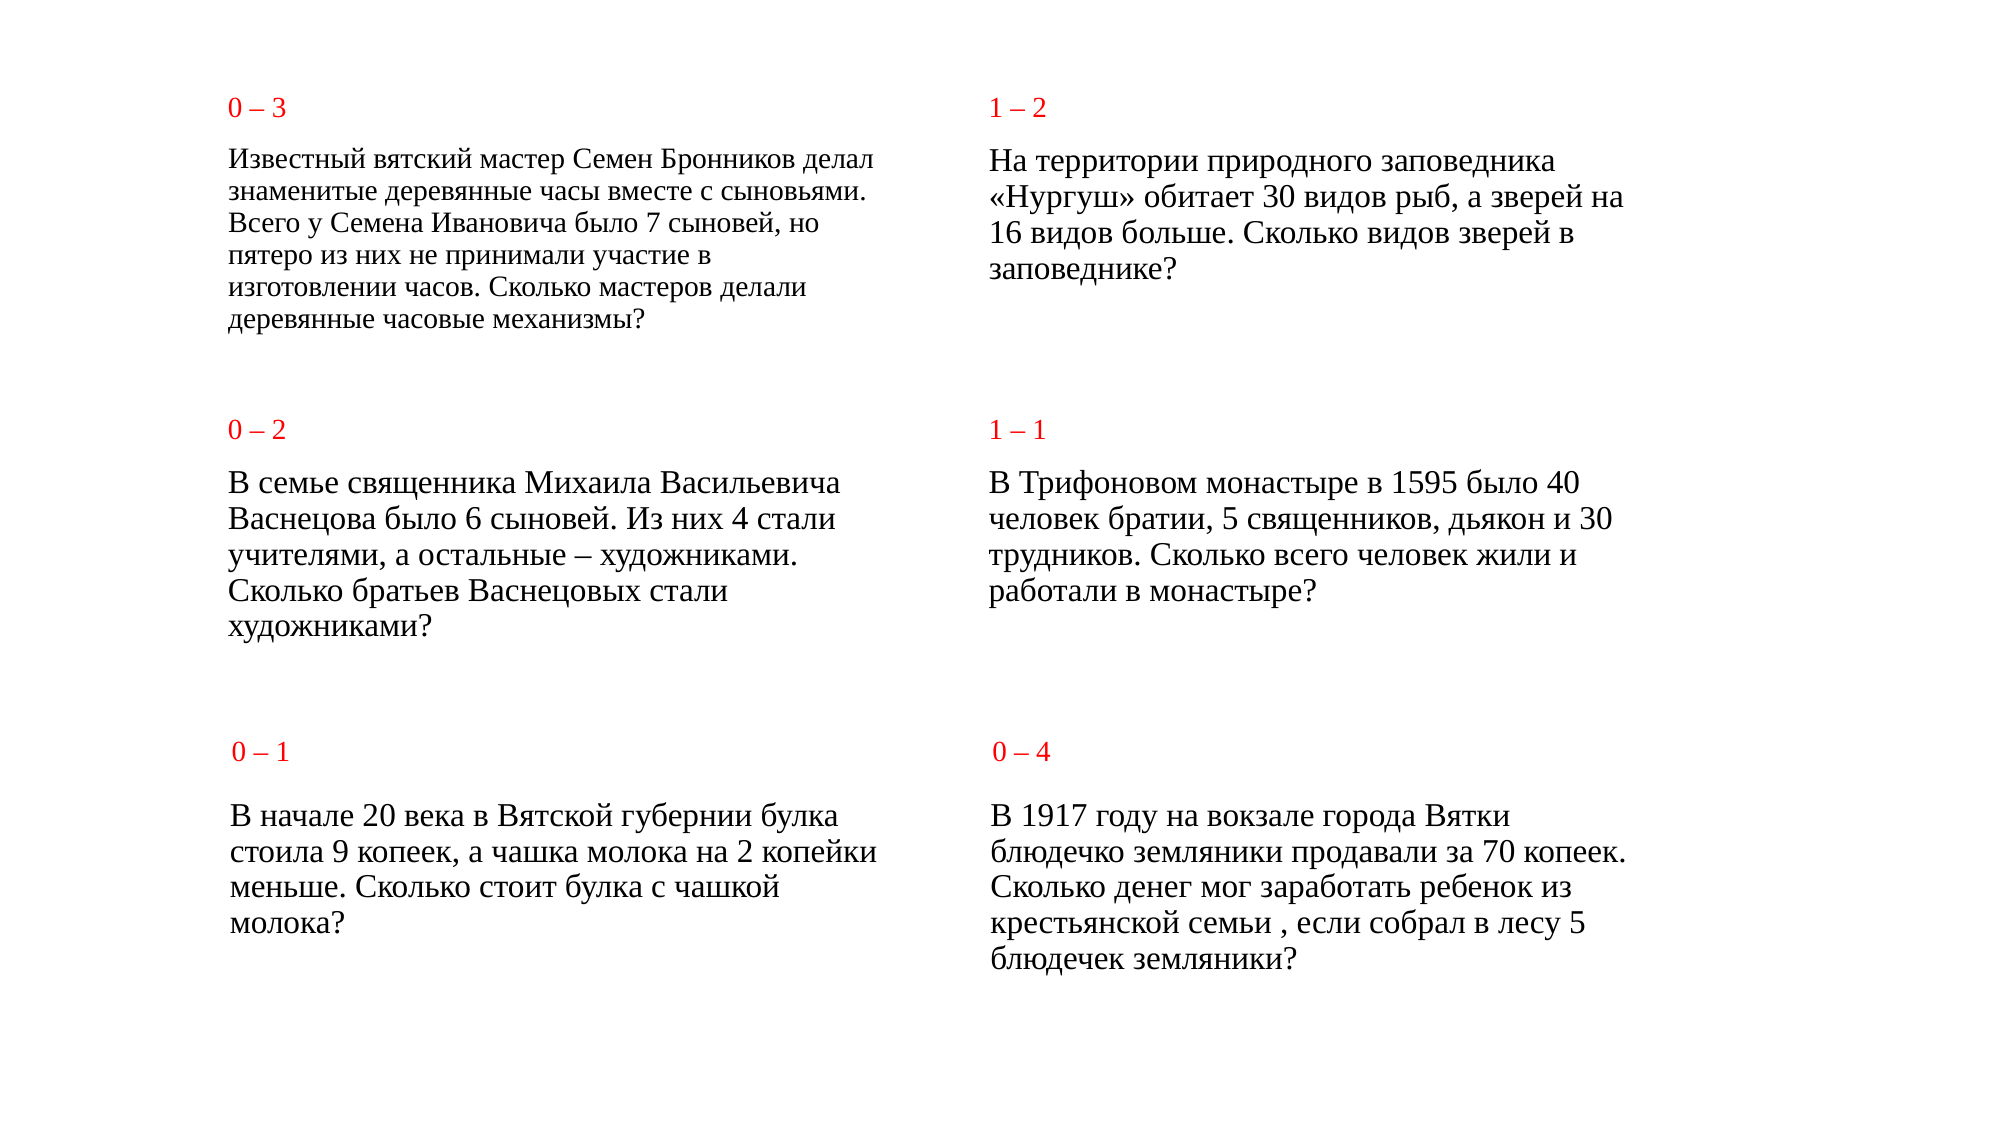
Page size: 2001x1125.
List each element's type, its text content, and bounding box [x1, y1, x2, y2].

text_box В Трифоновом монастыре в 1595 было 40 человек братии, 5 священников, дьякон и 30 трудников. Сколько всего человек жили и работали в монастыре? [973, 457, 1654, 667]
text_box 0 – 4 [977, 728, 1069, 780]
text_box 0 – 2 [212, 406, 305, 457]
text_box 1 – 1 [973, 406, 1066, 457]
text_box На территории природного заповедника «Нургуш» обитает 30 видов рыб, а зверей на 16 видов больше. Сколько видов зверей в заповеднике? [973, 135, 1654, 346]
text_box В семье священника Михаила Васильевича Васнецова было 6 сыновей. Из них 4 стали учителями, а остальные – художниками. Сколько братьев Васнецовых стали художниками? [212, 457, 893, 667]
text_box Известный вятский мастер Семен Бронников делал знаменитые деревянные часы вместе с сыновьями. Всего у Семена Ивановича было 7 сыновей, но пятеро из них не принимали участие в изготовлении часов. Сколько мастеров делали деревянные часовые механизмы? [213, 135, 894, 346]
text_box 0 – 3 [213, 84, 305, 135]
text_box В 1917 году на вокзале города Вятки блюдечко земляники продавали за 70 копеек. Сколько денег мог заработать ребенок из крестьянской семьи , если собрал в лесу 5 блюдечек земляники? [975, 790, 1656, 990]
text_box 1 – 2 [973, 84, 1066, 135]
text_box В начале 20 века в Вятской губернии булка стоила 9 копеек, а чашка молока на 2 копейки меньше. Сколько стоит булка с чашкой молока? [214, 790, 895, 990]
list 0 – 1 [216, 728, 309, 780]
